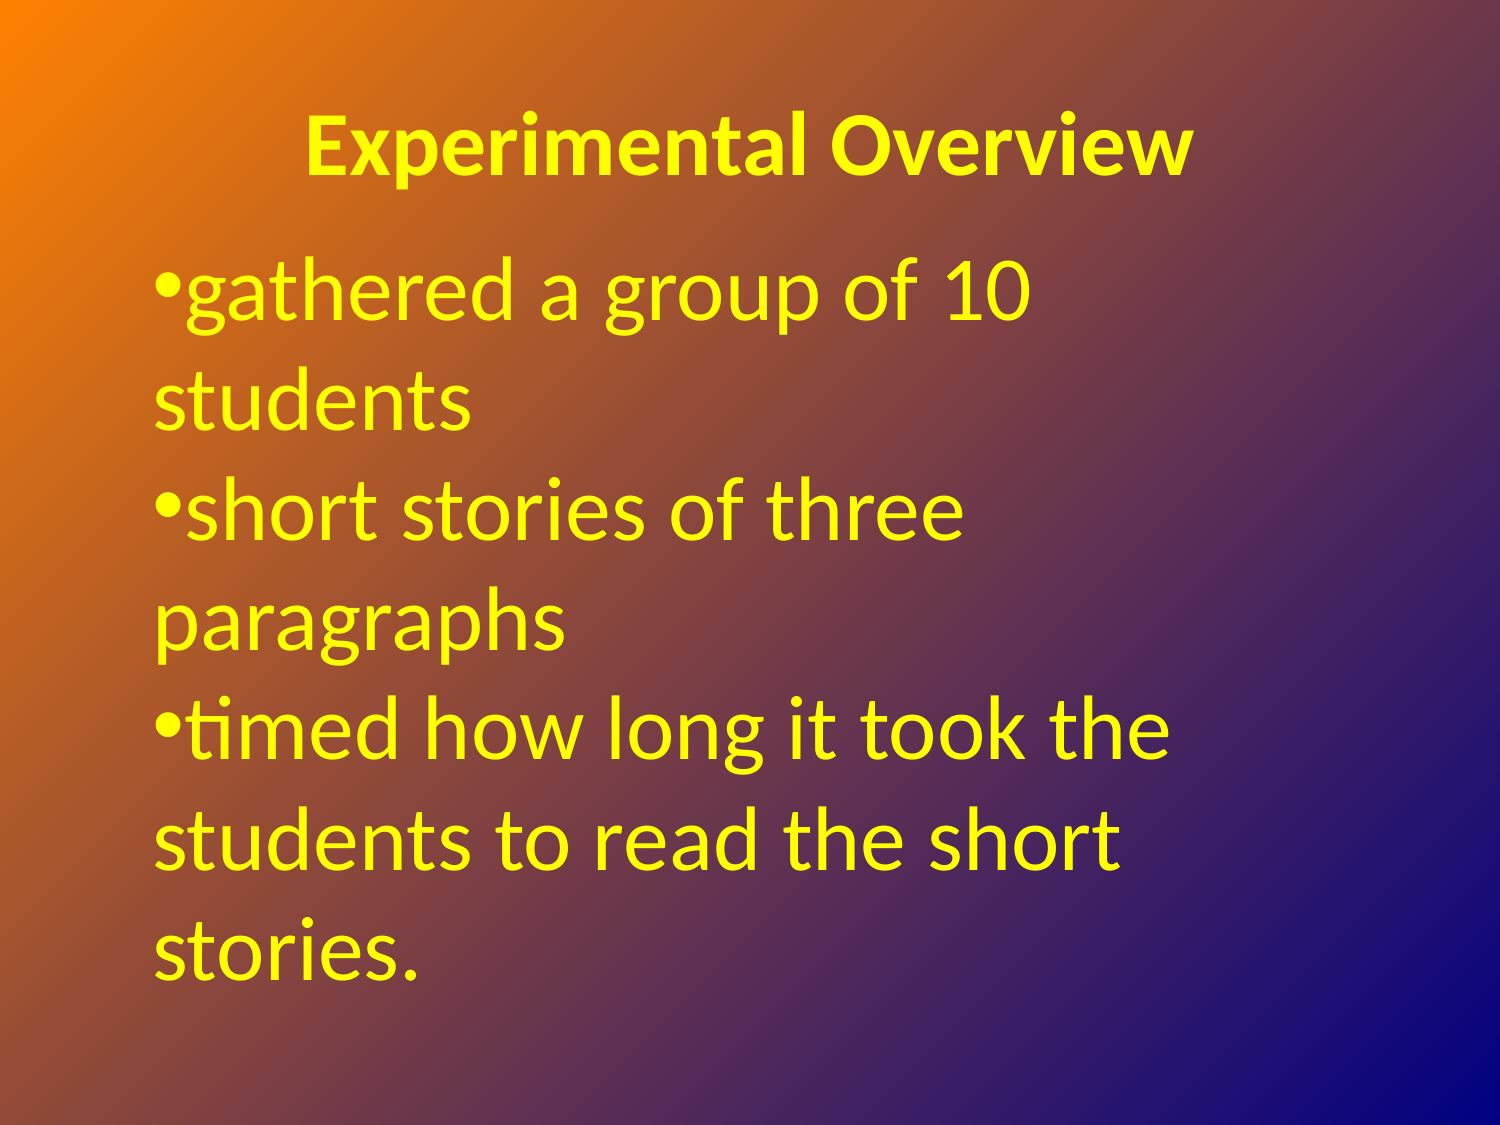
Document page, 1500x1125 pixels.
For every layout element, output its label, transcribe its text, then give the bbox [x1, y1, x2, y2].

title Experimental Overview [75, 45, 1425, 233]
text_box gathered a group of 10 students short stories of three paragraphs timed how long it took the students to read the short stories. [137, 233, 1363, 1006]
